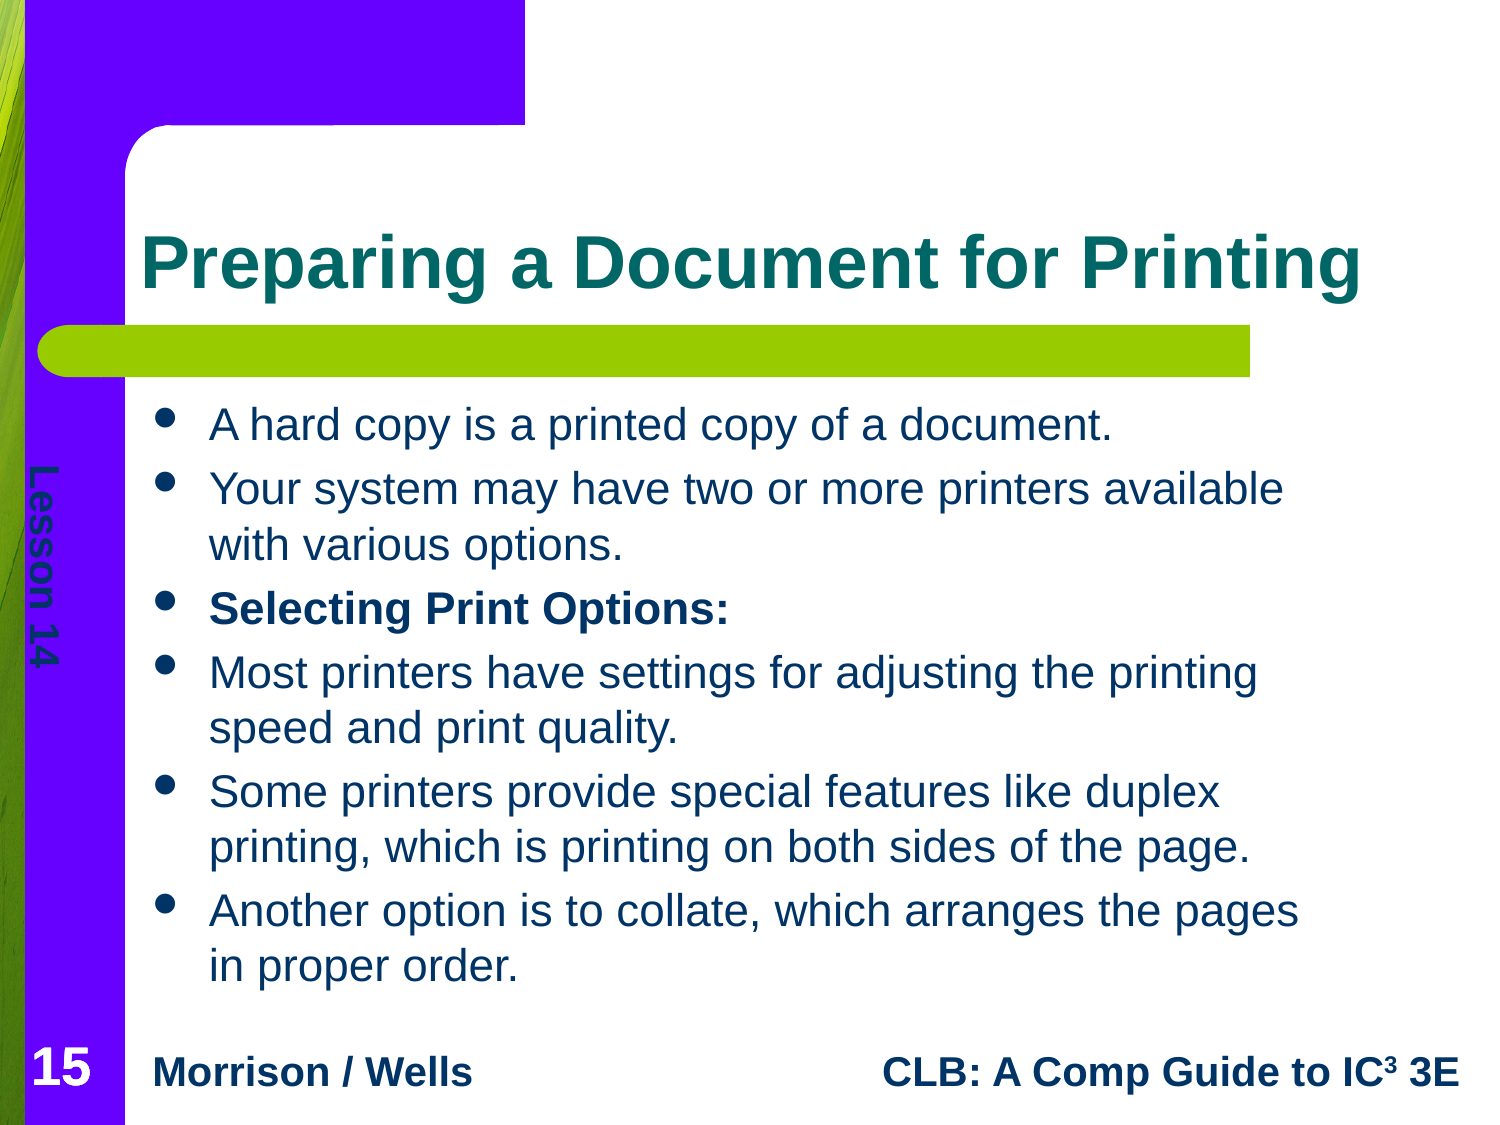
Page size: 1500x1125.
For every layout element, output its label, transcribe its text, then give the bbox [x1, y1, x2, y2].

list A hard copy is a printed copy of a document. Your system may have two or more printers available with various options. Selecting Print Options: Most printers have settings for adjusting the printing speed and print quality. Some printers provide special features like duplex printing, which is printing on both sides of the page. Another option is to collate, which arranges the pages in proper order. [137, 387, 1338, 1001]
text_box 15 [13, 1023, 111, 1105]
title Preparing a Document for Printing [124, 124, 1426, 313]
picture [0, 0, 25, 1125]
